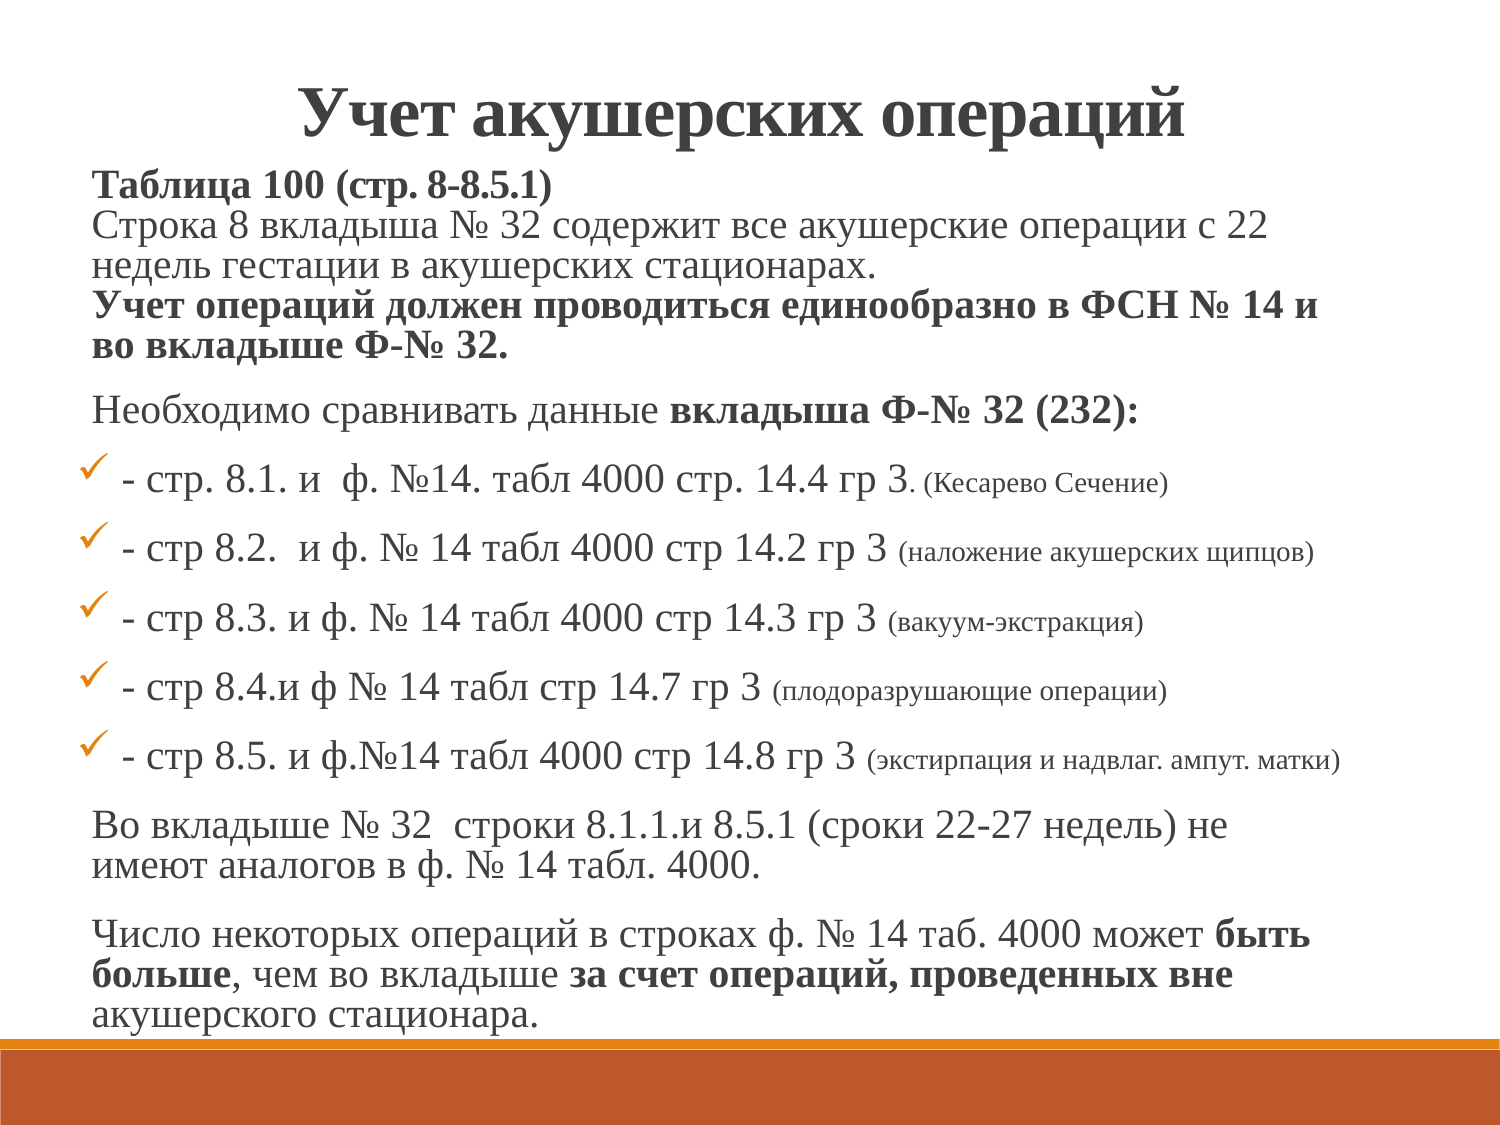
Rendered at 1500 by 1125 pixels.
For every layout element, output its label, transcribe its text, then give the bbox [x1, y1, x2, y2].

list Таблица 100 (стр. 8-8.5.1) Строка 8 вкладыша № 32 содержит все акушерские операции с 22 недель гестации в акушерских стационарах. Учет операций должен проводиться единообразно в ФСН № 14 и во вкладыше Ф-№ 32. Необходимо сравнивать данные вкладыша Ф-№ 32 (232): - стр. 8.1. и ф. №14. табл 4000 стр. 14.4 гр 3. (Кесарево Сечение) - стр 8.2. и ф. № 14 табл 4000 стр 14.2 гр 3 (наложение акушерских щипцов) - стр 8.3. и ф. № 14 табл 4000 стр 14.3 гр 3 (вакуум-экстракция) - стр 8.4.и ф № 14 табл стр 14.7 гр 3 (плодоразрушающие операции) - стр 8.5. и ф.№14 табл 4000 стр 14.8 гр 3 (экстирпация и надвлаг. ампут. матки) Во вкладыше № 32 строки 8.1.1.и 8.5.1 (сроки 22-27 недель) не имеют аналогов в ф. № 14 табл. 4000. Число некоторых операций в строках ф. № 14 таб. 4000 может быть больше, чем во вкладыше за счет операций, проведенных вне акушерского стационара. [76, 158, 1350, 1094]
title Учет акушерских операций [0, 31, 1500, 159]
